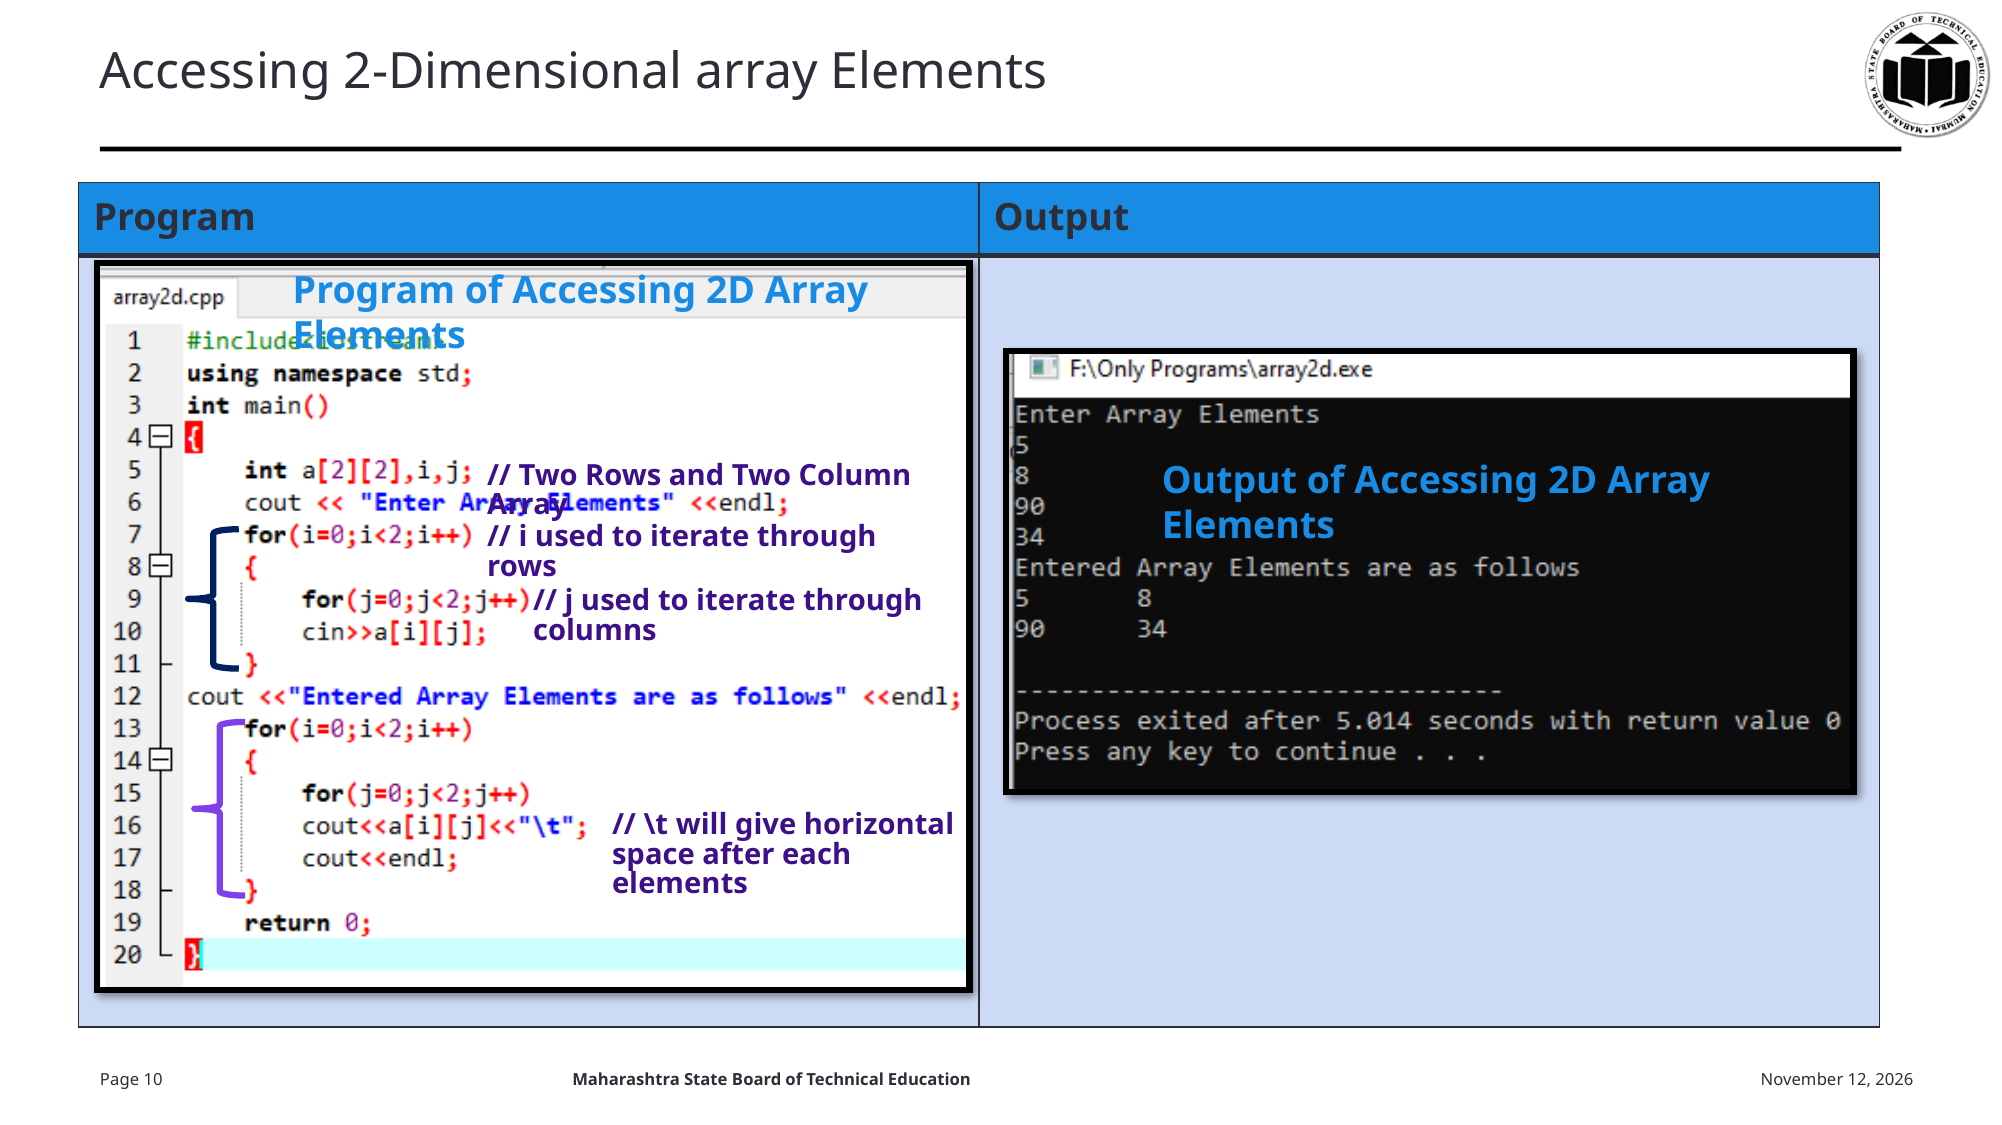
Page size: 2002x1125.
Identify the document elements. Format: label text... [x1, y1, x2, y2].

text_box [611, 354, 1851, 872]
picture [99, 265, 967, 988]
table_cell [980, 258, 1879, 1026]
picture [1852, 0, 2001, 149]
title Accessing 2-Dimensional array Elements [99, 48, 1901, 145]
text_box Program of Accessing 2D Array Elements [277, 259, 982, 352]
table_header Program [79, 183, 978, 253]
table_cell [79, 258, 978, 1026]
table_header Output [980, 183, 1879, 253]
